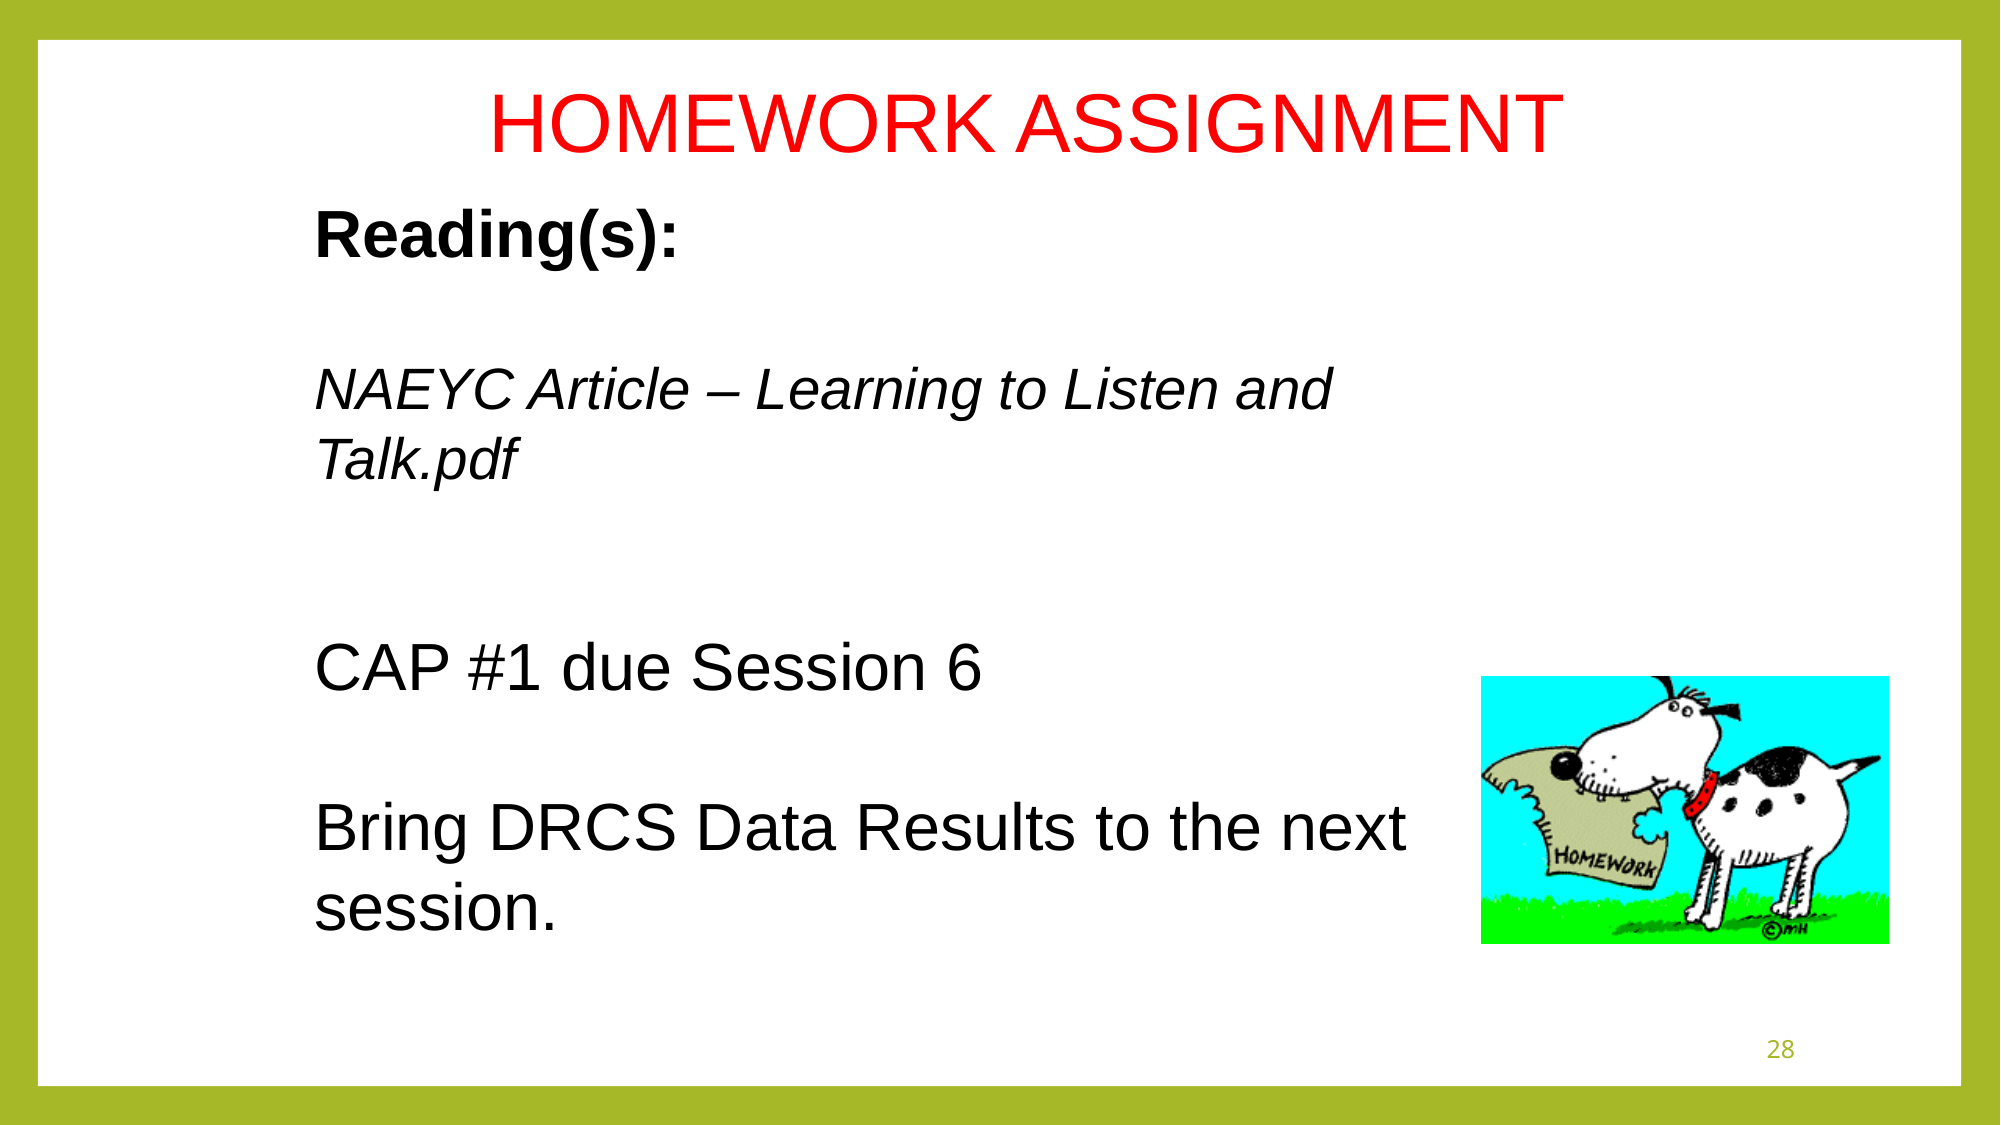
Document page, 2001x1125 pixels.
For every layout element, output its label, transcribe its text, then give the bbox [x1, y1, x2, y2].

text_box HOMEWORK ASSIGNMENT [352, 24, 1702, 213]
picture [1480, 675, 1890, 944]
text_box Reading(s): NAEYC Article – Learning to Listen and Talk.pdf CAP #1 due Session 6 Bring DRCS Data Results to the next session. [299, 183, 1550, 967]
slide_number 28 [1530, 1020, 1811, 1081]
